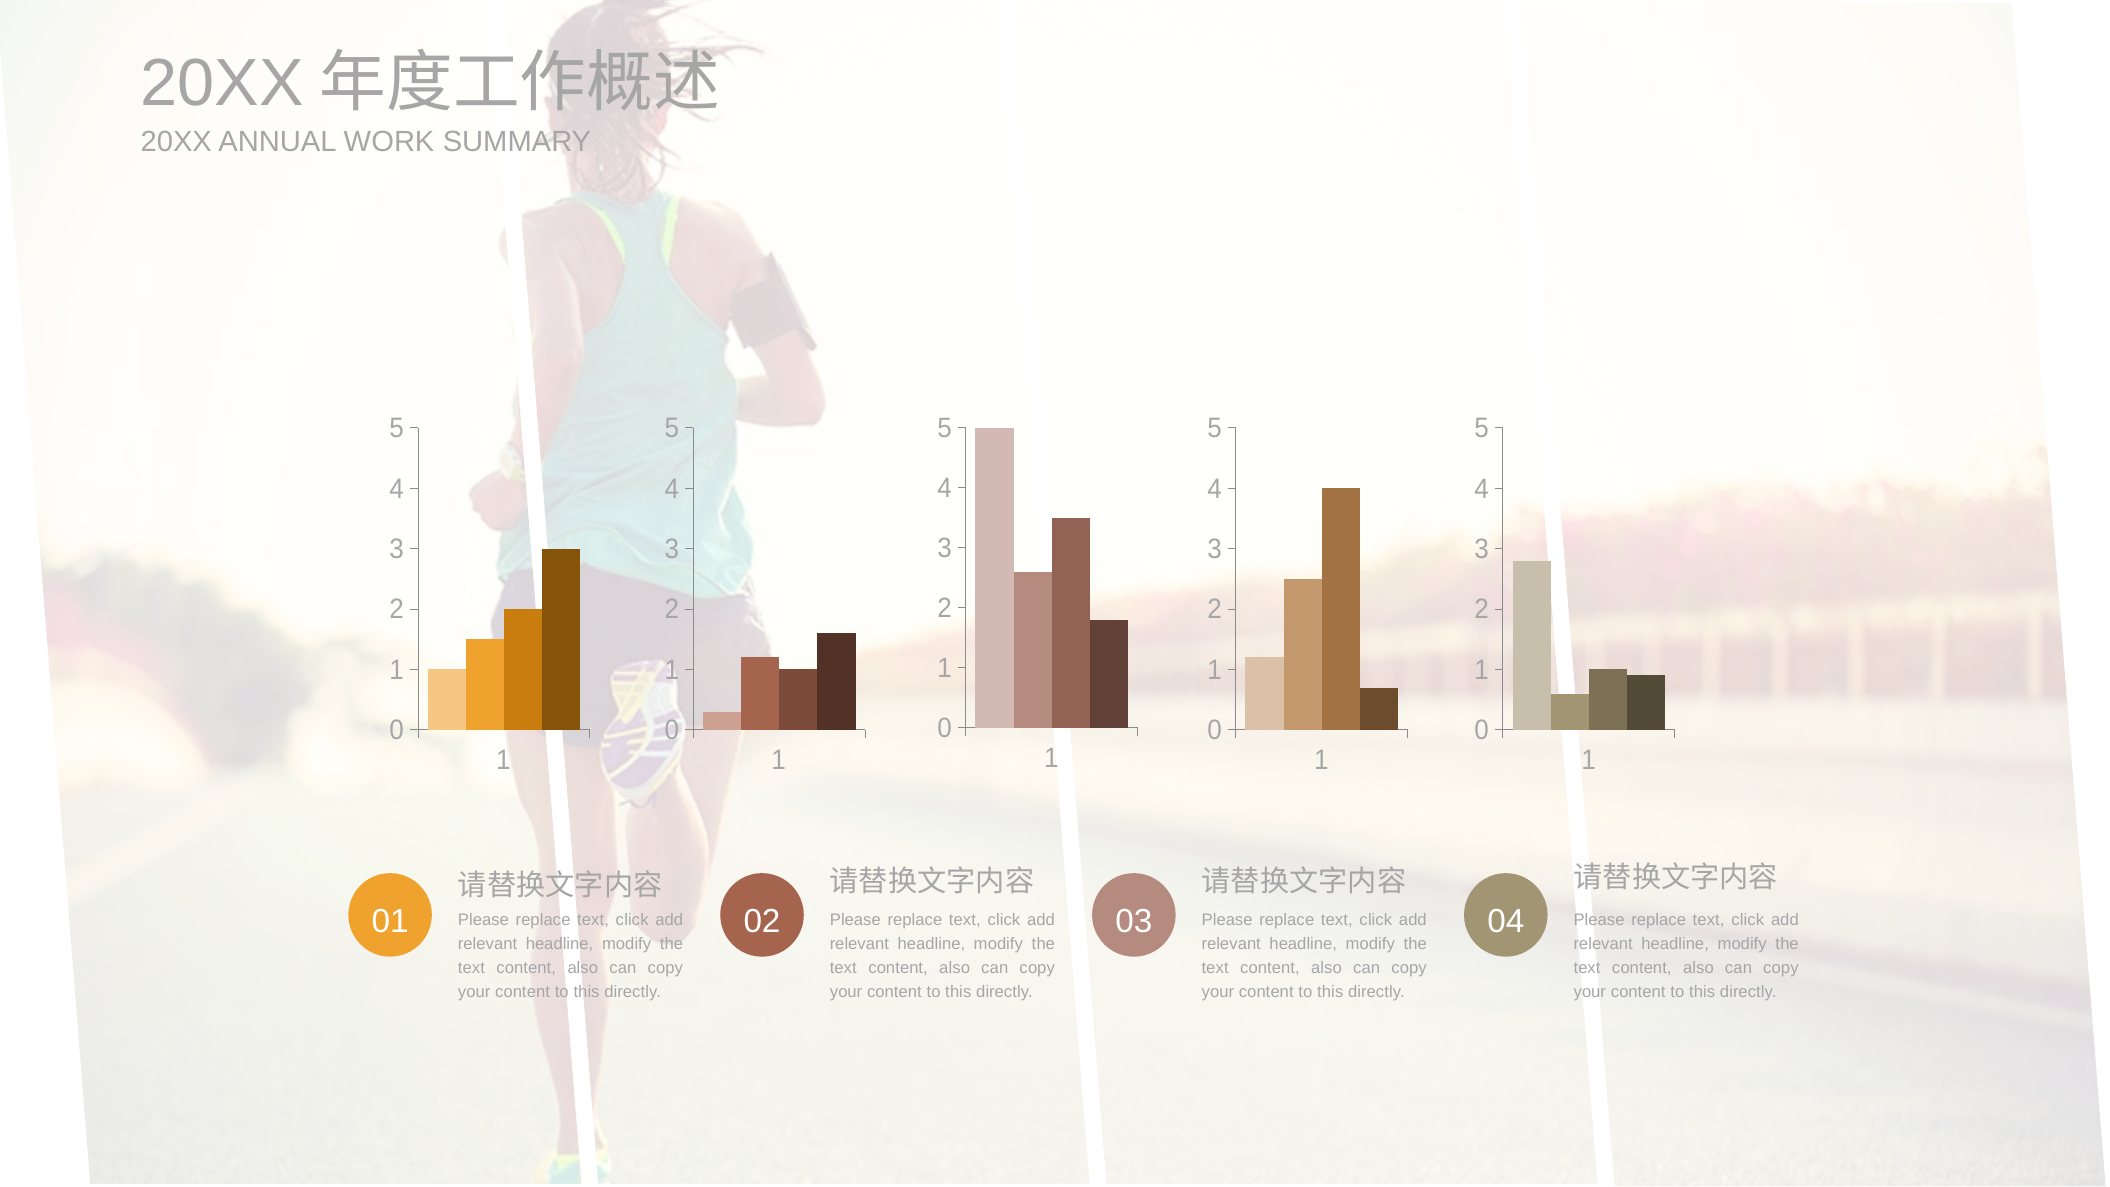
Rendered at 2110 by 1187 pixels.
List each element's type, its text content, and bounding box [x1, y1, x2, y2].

chart [389, 412, 594, 776]
chart [1474, 412, 1679, 776]
text_box 20XX ANNUAL WORK SUMMARY [140, 122, 602, 158]
text_box 20XX年度工作概述 [140, 38, 789, 119]
chart [937, 412, 1142, 776]
chart [664, 412, 869, 776]
chart [1207, 412, 1412, 776]
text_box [348, 851, 1800, 1000]
